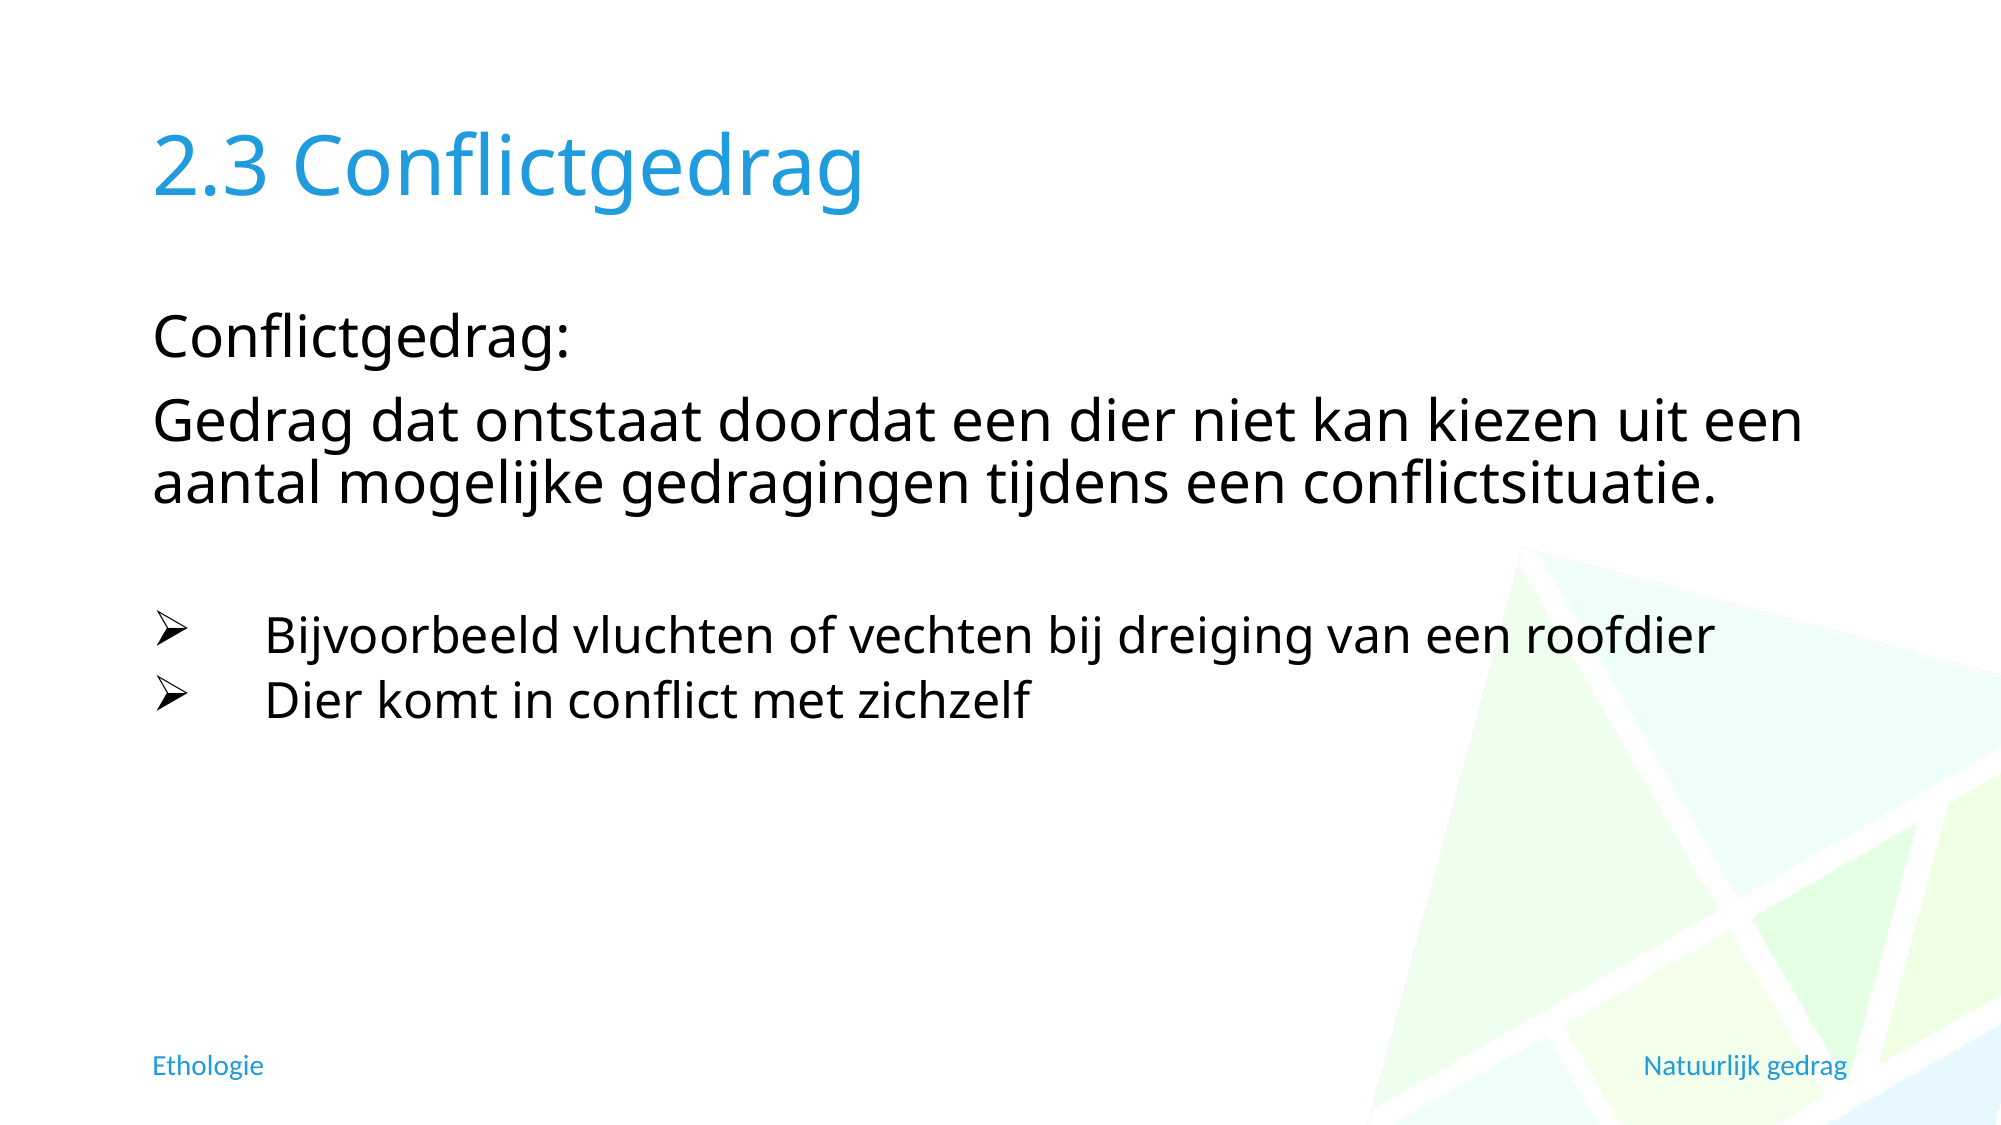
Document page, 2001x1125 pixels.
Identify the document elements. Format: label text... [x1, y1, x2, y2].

list Ethologie [137, 1042, 588, 1103]
list Natuurlijk gedrag [1412, 1042, 1863, 1103]
list Conflictgedrag: Gedrag dat ontstaat doordat een dier niet kan kiezen uit een aantal mogelijke gedragingen tijdens een conflictsituatie. Bijvoorbeeld vluchten of vechten bij dreiging van een roofdier Dier komt in conflict met zichzelf [137, 299, 1863, 1014]
title 2.3 Conflictgedrag [137, 59, 1863, 278]
